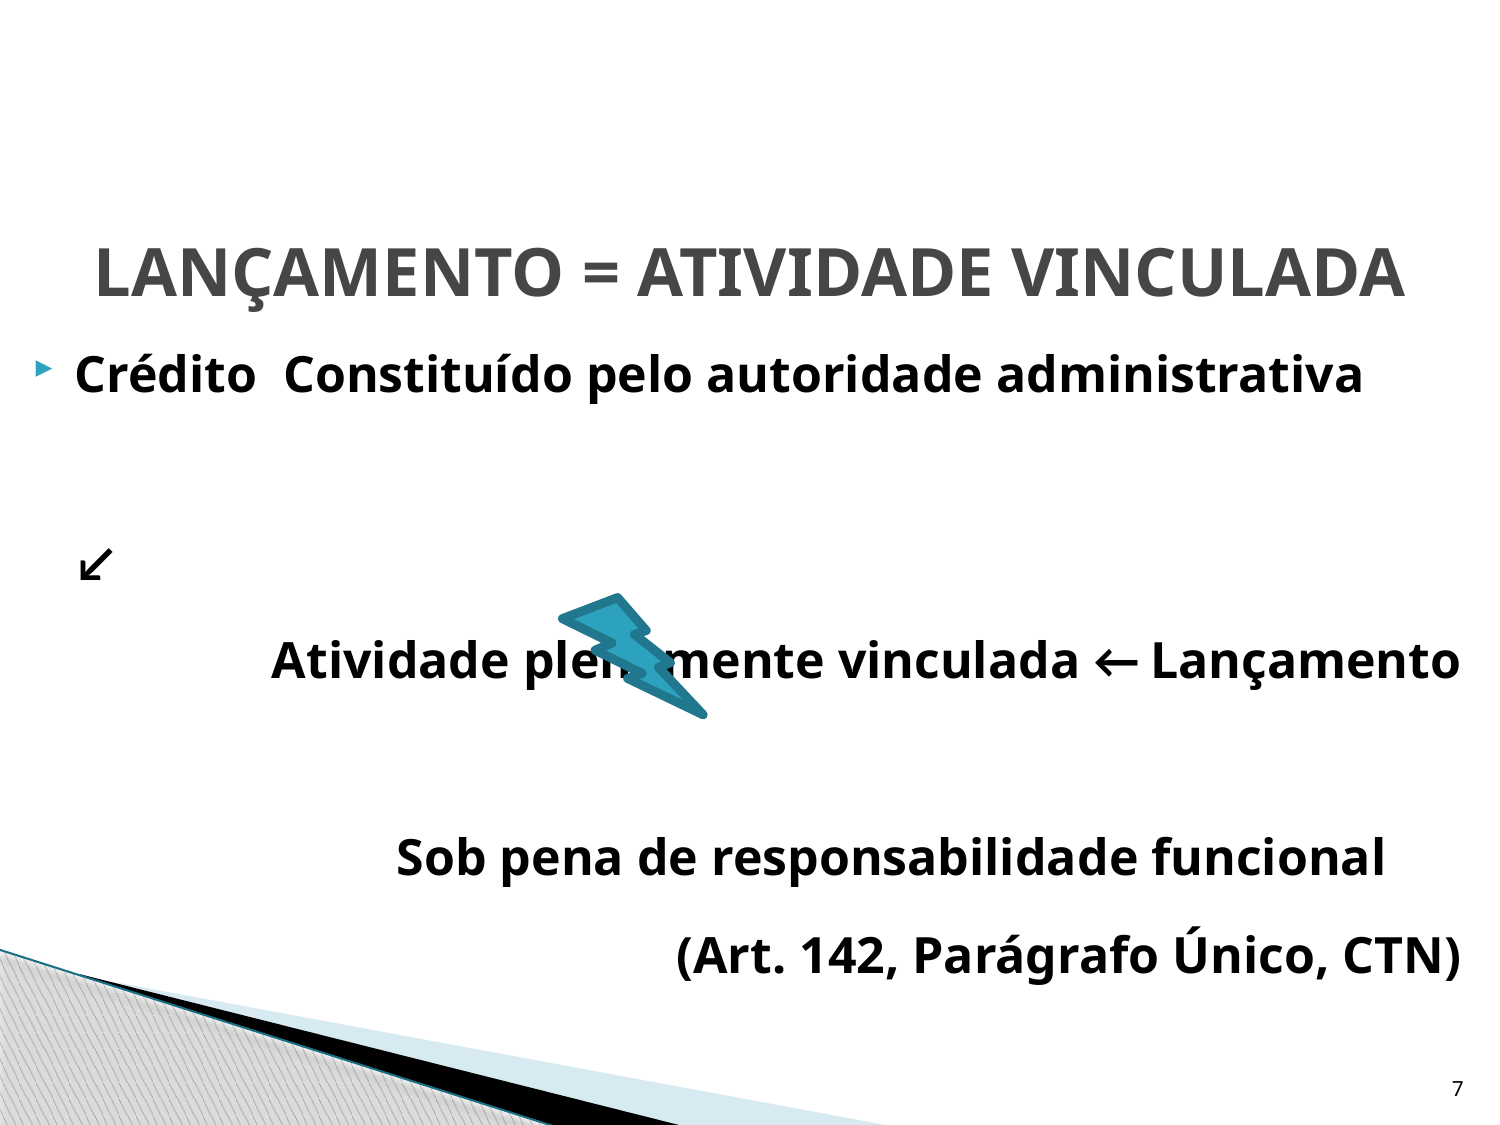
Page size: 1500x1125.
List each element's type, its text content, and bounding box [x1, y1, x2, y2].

title LANÇAMENTO = ATIVIDADE VINCULADA [0, 234, 1500, 305]
list Crédito Constituído pelo autoridade administrativa ↙ Atividade plenamente vinculada ← Lançamento Sob pena de responsabilidade funcional (Art. 142, Parágrafo Único, CTN) [0, 304, 1477, 1125]
text_box [557, 593, 708, 720]
